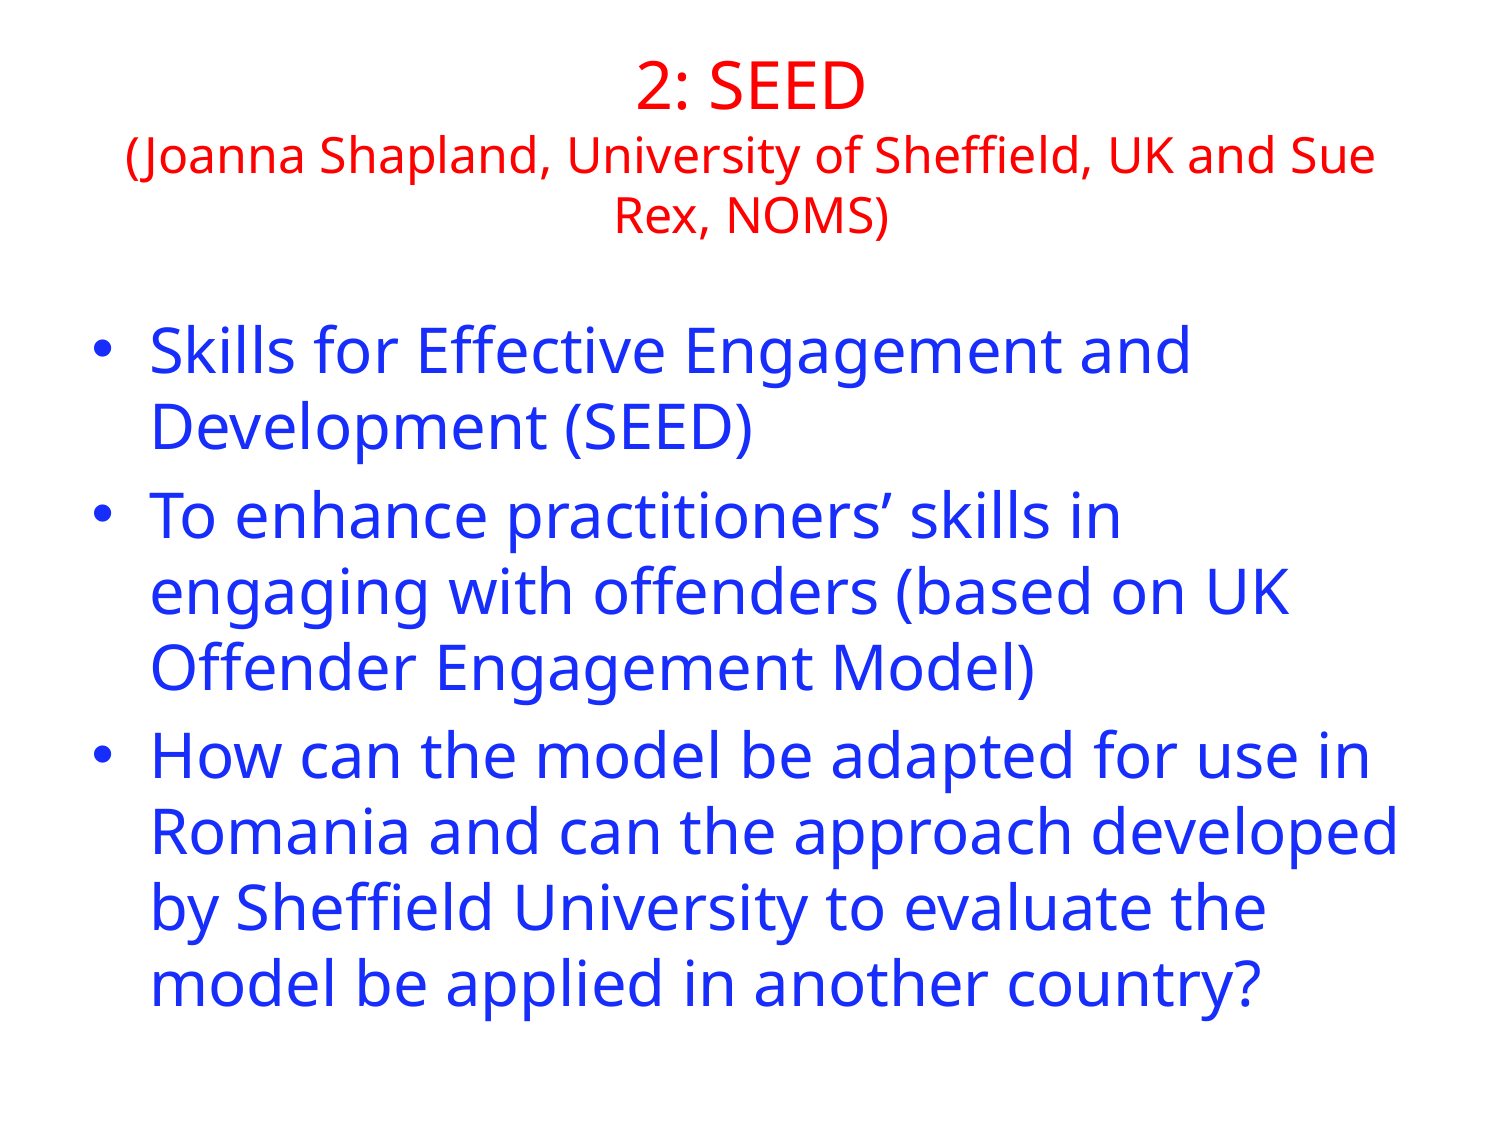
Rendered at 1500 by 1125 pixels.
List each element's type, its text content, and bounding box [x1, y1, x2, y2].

title 2: SEED (Joanna Shapland, University of Sheffield, UK and Sue Rex, NOMS) [76, 66, 1427, 280]
list Skills for Effective Engagement and Development (SEED) To enhance practitioners’ skills in engaging with offenders (based on UK Offender Engagement Model) How can the model be adapted for use in Romania and can the approach developed by Sheffield University to evaluate the model be applied in another country? [76, 302, 1427, 1046]
